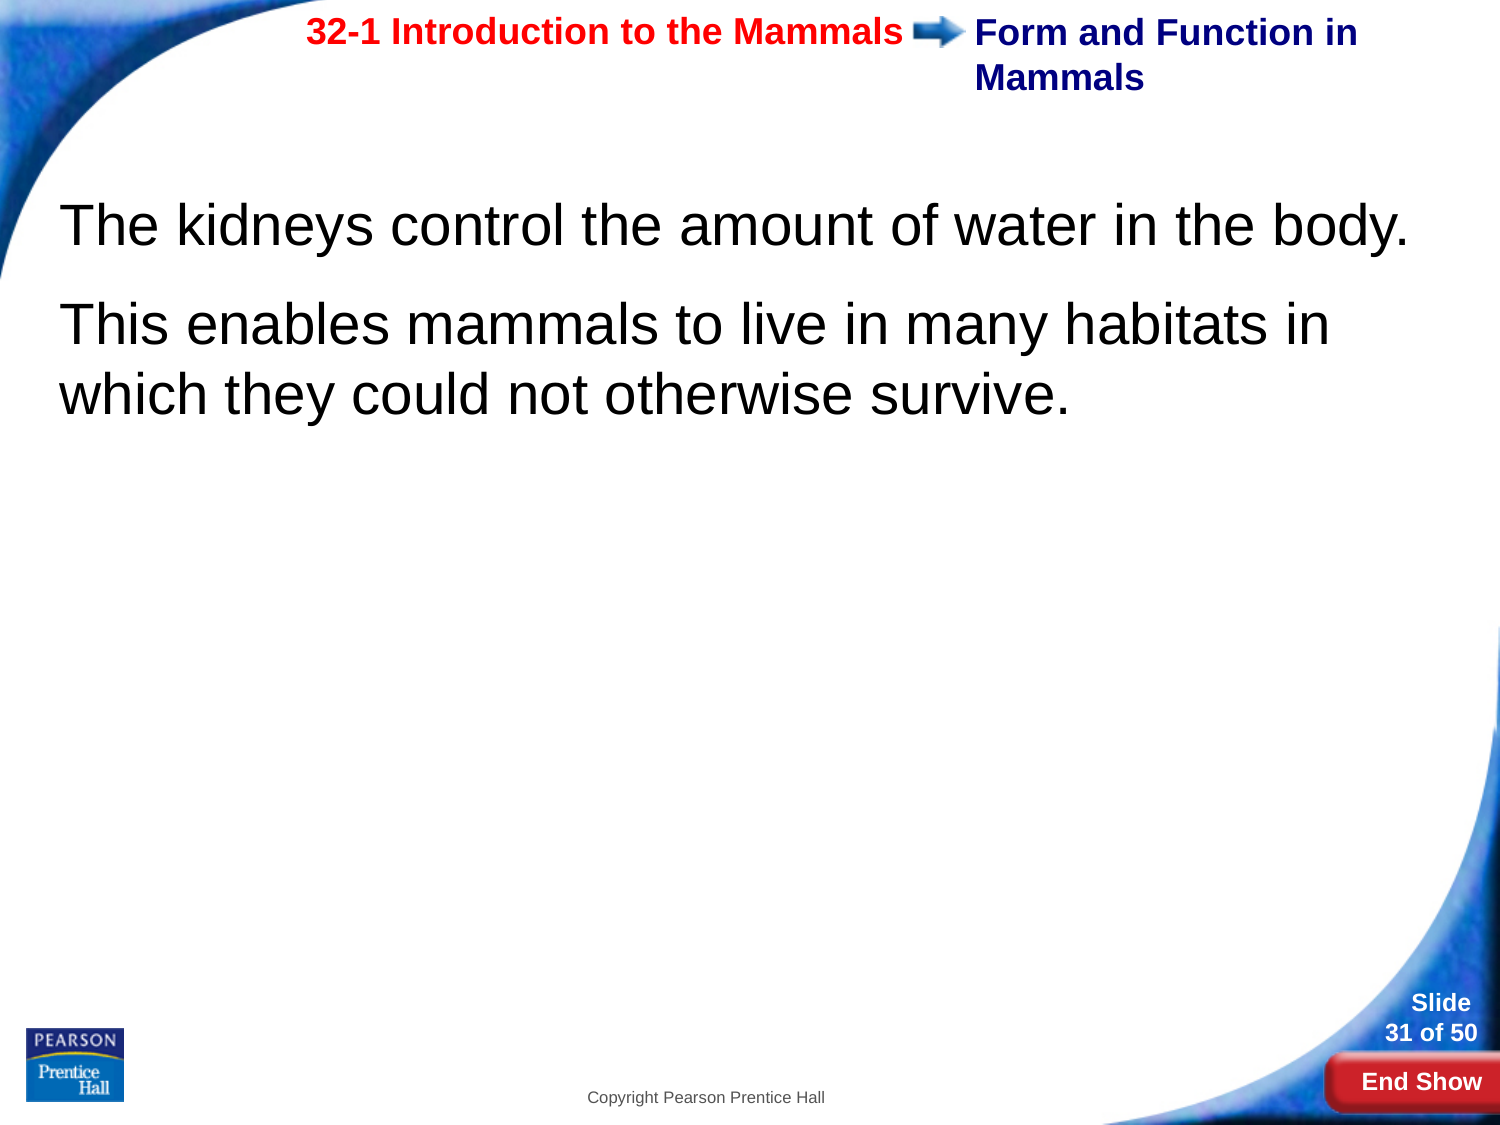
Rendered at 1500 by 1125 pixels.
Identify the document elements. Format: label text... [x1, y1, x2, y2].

footer Copyright Pearson Prentice Hall [468, 1078, 945, 1105]
title Form and Function in Mammals [959, 0, 1500, 76]
list The kidneys control the amount of water in the body. This enables mammals to live in many habitats in which they could not otherwise survive. [44, 179, 1463, 976]
picture [0, 0, 1500, 1125]
